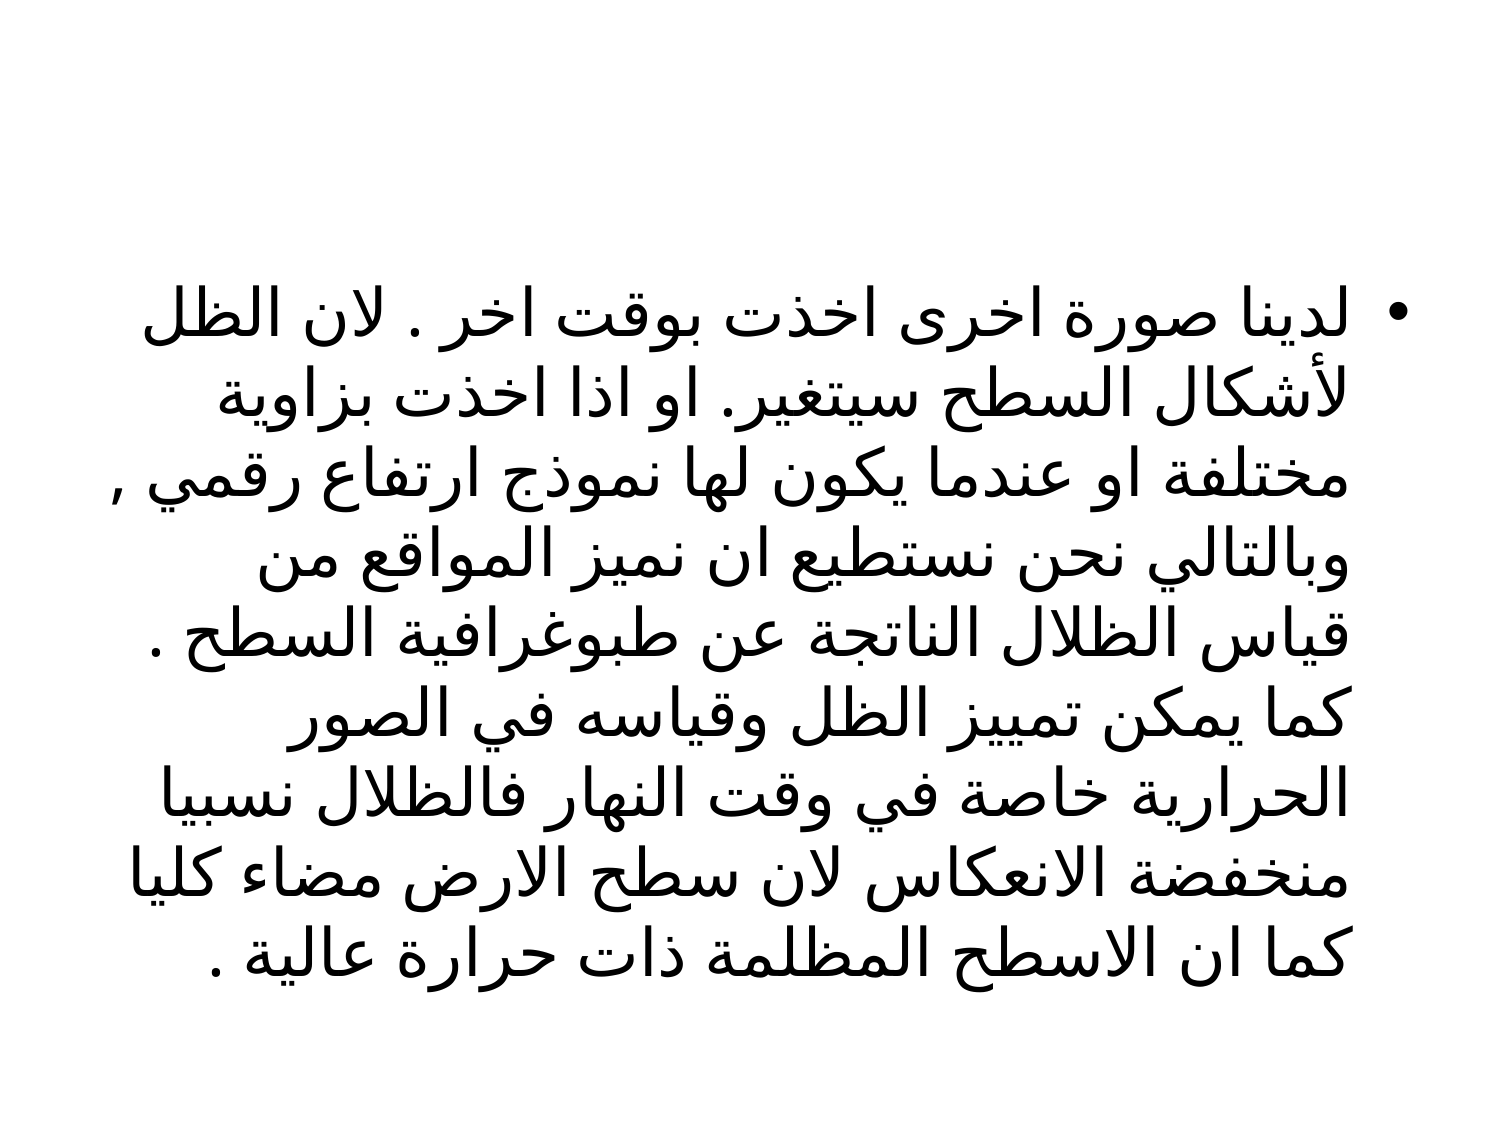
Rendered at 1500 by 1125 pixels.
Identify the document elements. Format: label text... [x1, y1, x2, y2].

list لدينا صورة اخرى اخذت بوقت اخر . لان الظل لأشكال السطح سيتغير. او اذا اخذت بزاوية مختلفة او عندما يكون لها نموذج ارتفاع رقمي , وبالتالي نحن نستطيع ان نميز المواقع من قياس الظلال الناتجة عن طبوغرافية السطح . كما يمكن تمييز الظل وقياسه في الصور الحرارية خاصة في وقت النهار فالظلال نسبيا منخفضة الانعكاس لان سطح الارض مضاء كليا كما ان الاسطح المظلمة ذات حرارة عالية . [75, 262, 1425, 1005]
